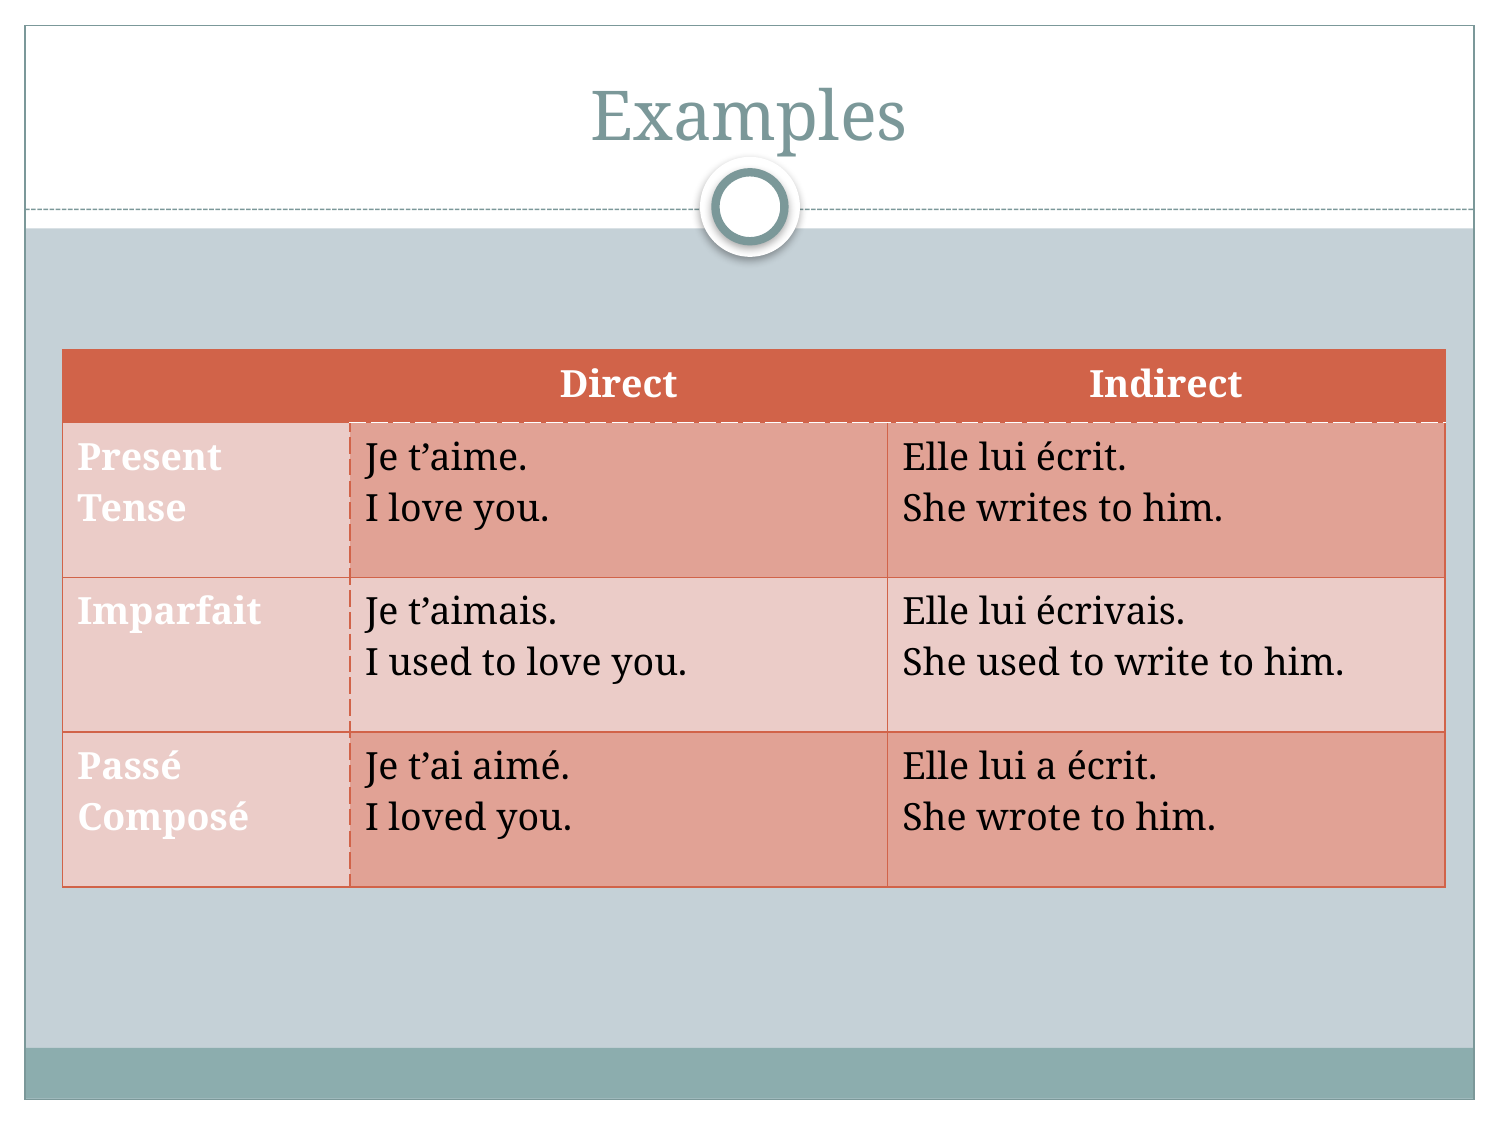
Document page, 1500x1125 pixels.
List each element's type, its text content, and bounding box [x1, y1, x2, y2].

table_cell Present Tense [63, 423, 350, 577]
table_cell Je t’aime. I love you. [350, 423, 887, 577]
table_cell Elle lui écrivais. She used to write to him. [888, 578, 1444, 731]
table_cell Passé Composé [63, 733, 350, 886]
table_cell Je t’aimais. I used to love you. [350, 578, 887, 731]
table_header [63, 351, 350, 422]
title Examples [49, 37, 1450, 162]
table_header Direct [350, 351, 887, 423]
table_cell Imparfait [63, 578, 350, 731]
table_header Indirect [888, 351, 1444, 423]
table_cell Je t’ai aimé. I loved you. [350, 733, 887, 886]
table_cell Elle lui a écrit. She wrote to him. [888, 733, 1444, 886]
table_cell Elle lui écrit. She writes to him. [888, 423, 1444, 577]
